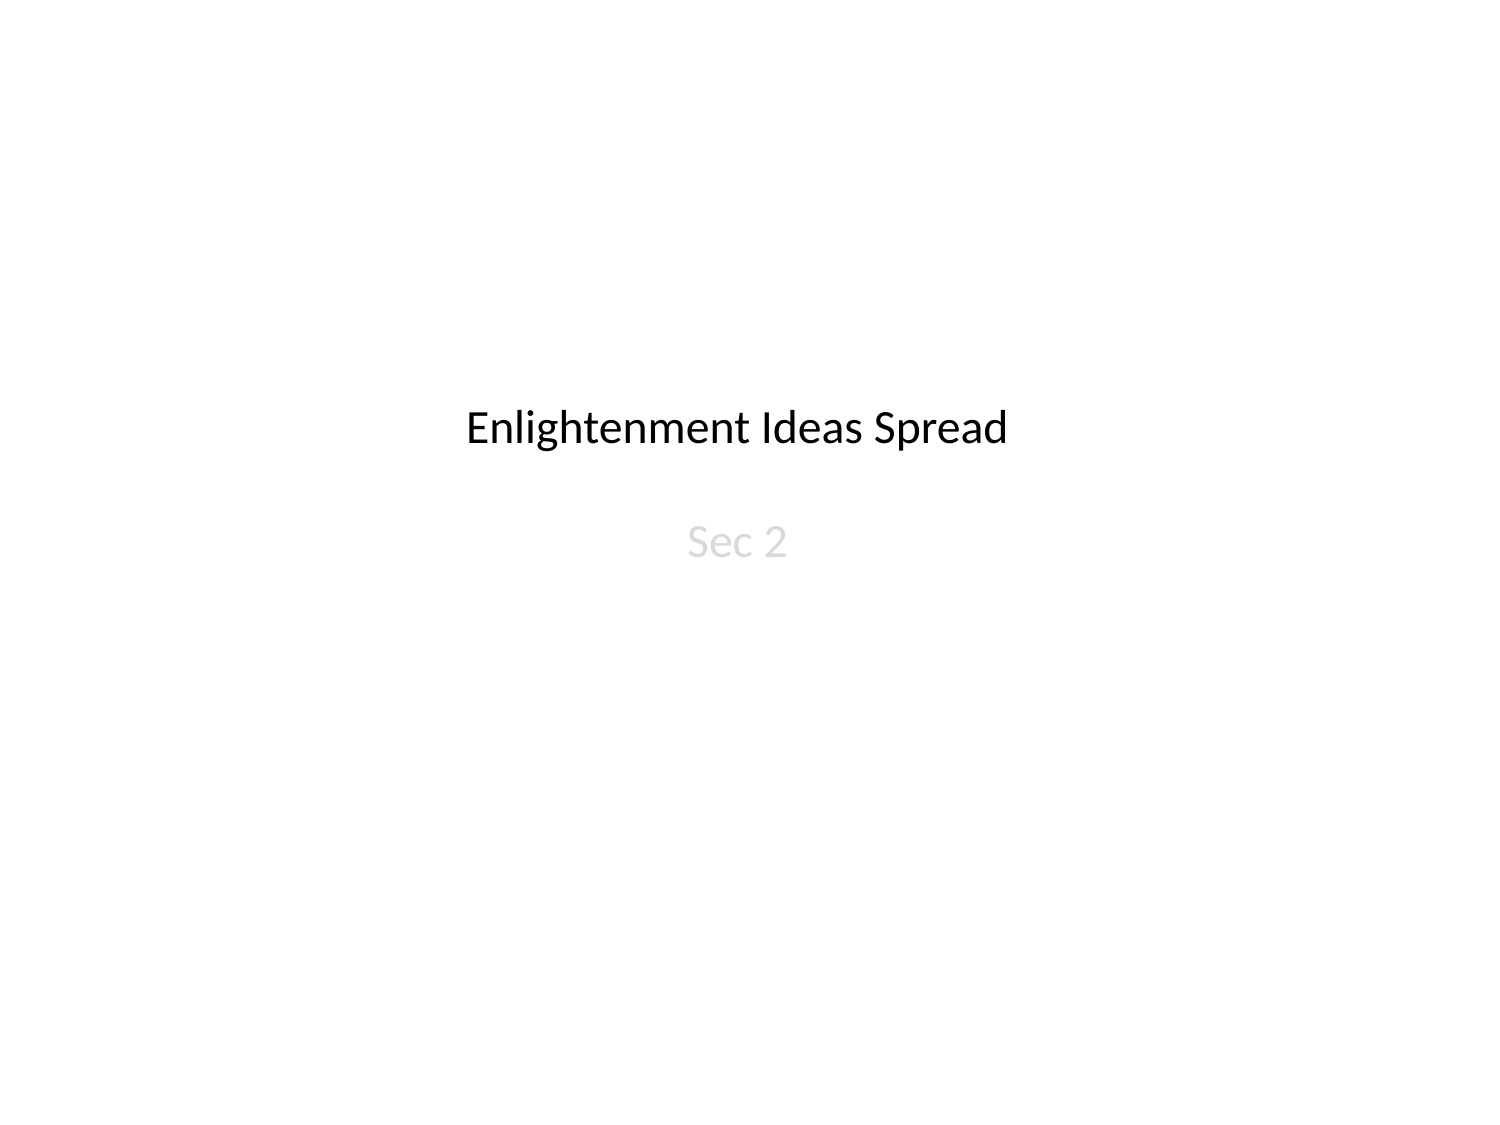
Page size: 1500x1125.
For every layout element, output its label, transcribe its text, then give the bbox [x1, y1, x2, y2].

title Enlightenment Ideas Spread Sec 2 [62, 387, 1413, 575]
